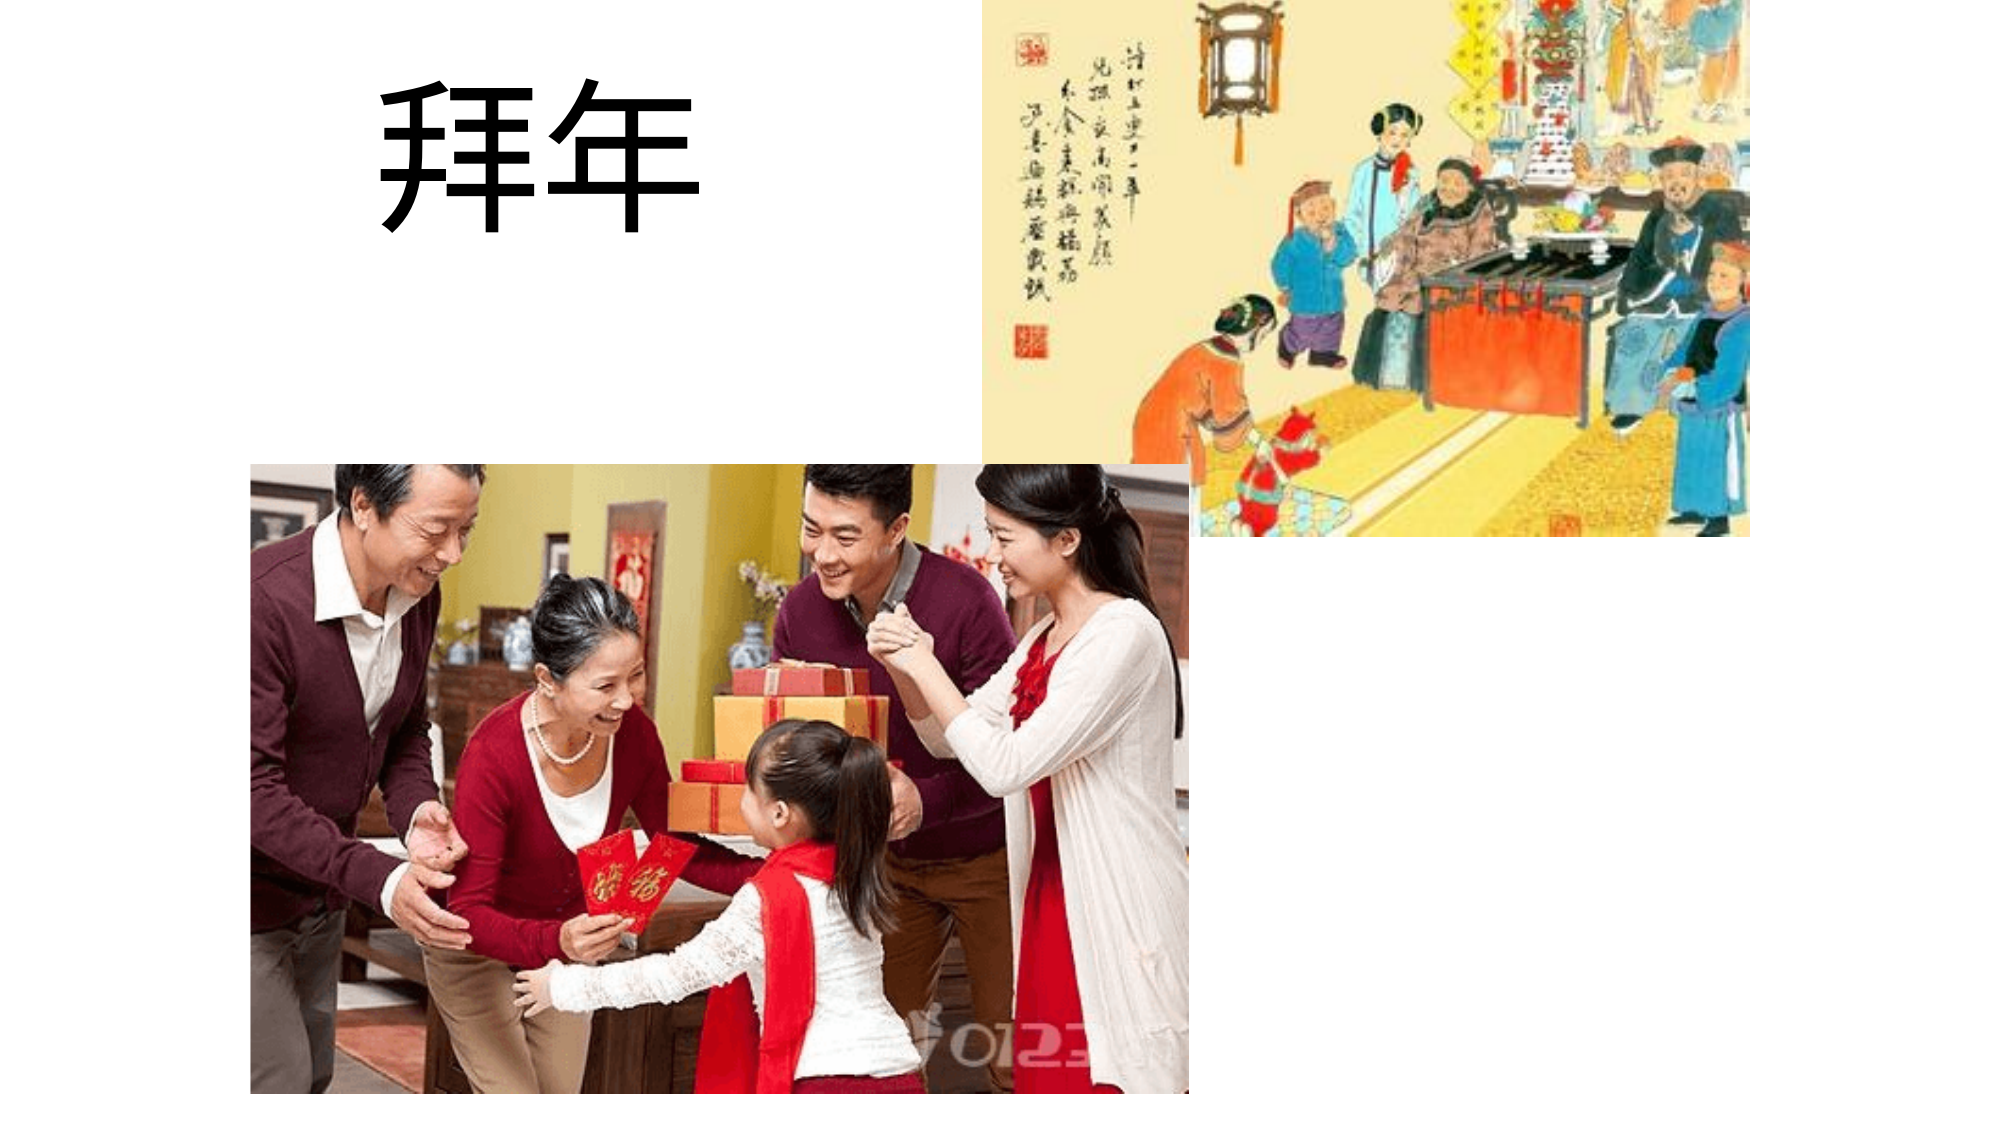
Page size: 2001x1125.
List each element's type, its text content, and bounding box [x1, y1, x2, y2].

picture [249, 0, 1751, 1095]
text_box 拜年 [359, 45, 723, 260]
